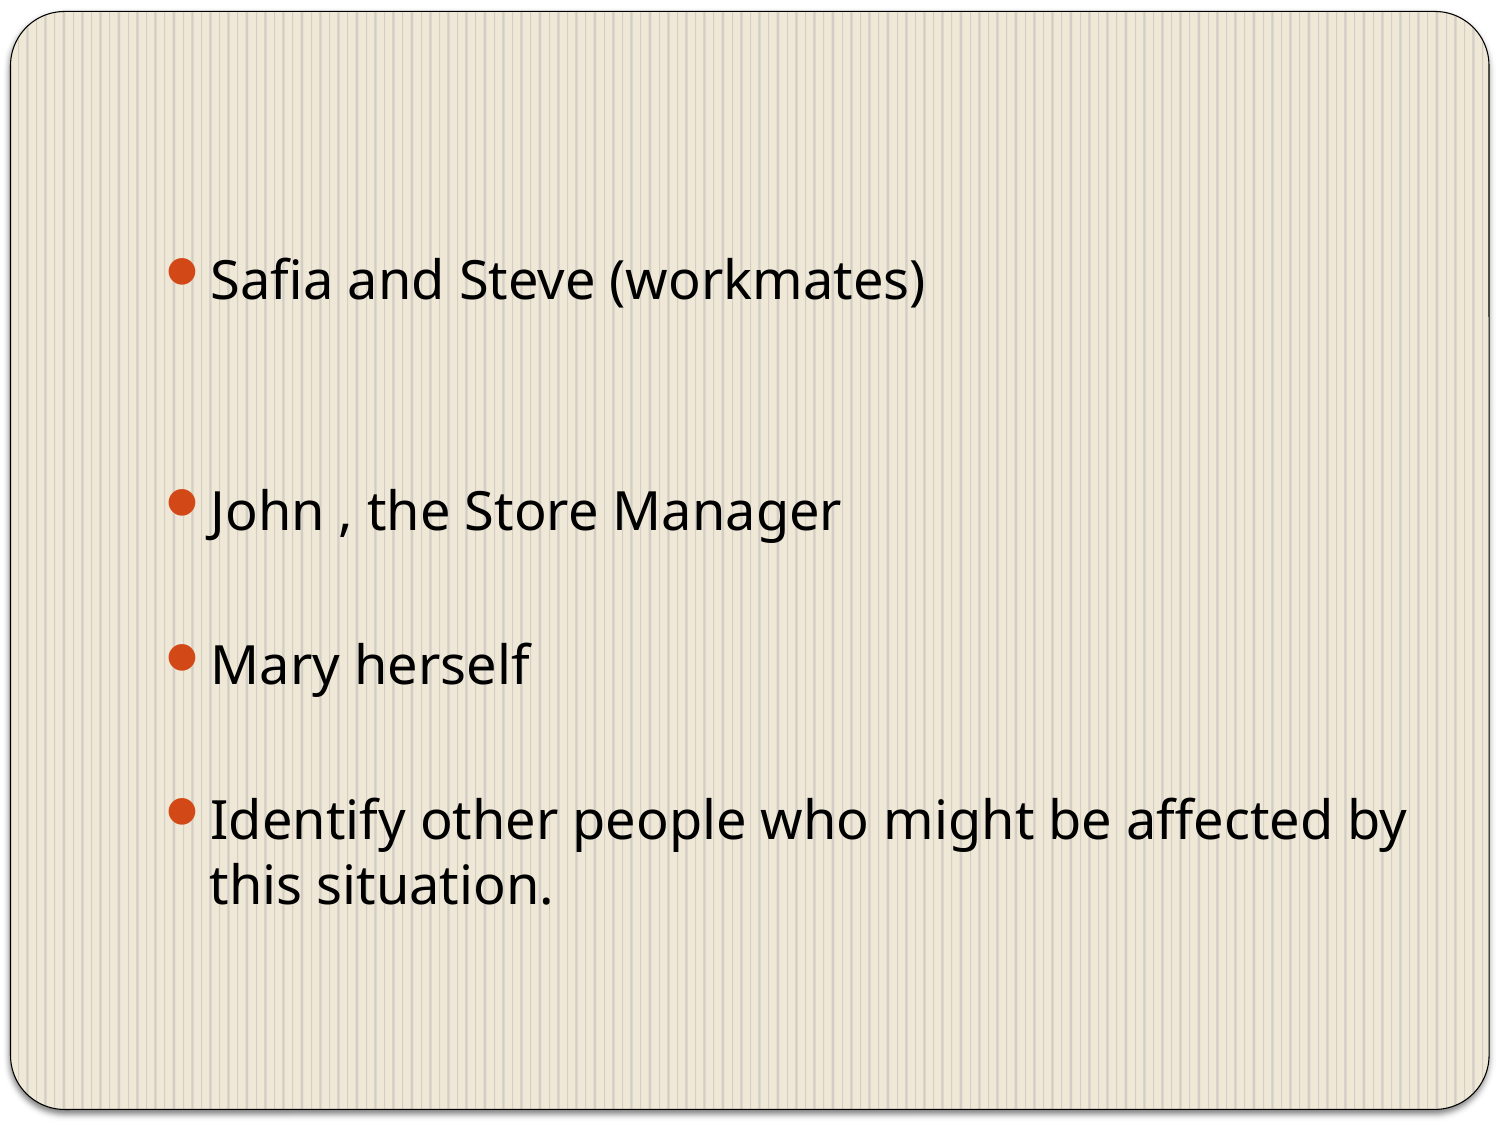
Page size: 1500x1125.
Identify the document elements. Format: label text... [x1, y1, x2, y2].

list Safia and Steve (workmates) John , the Store Manager Mary herself Identify other people who might be affected by this situation. [150, 237, 1425, 988]
